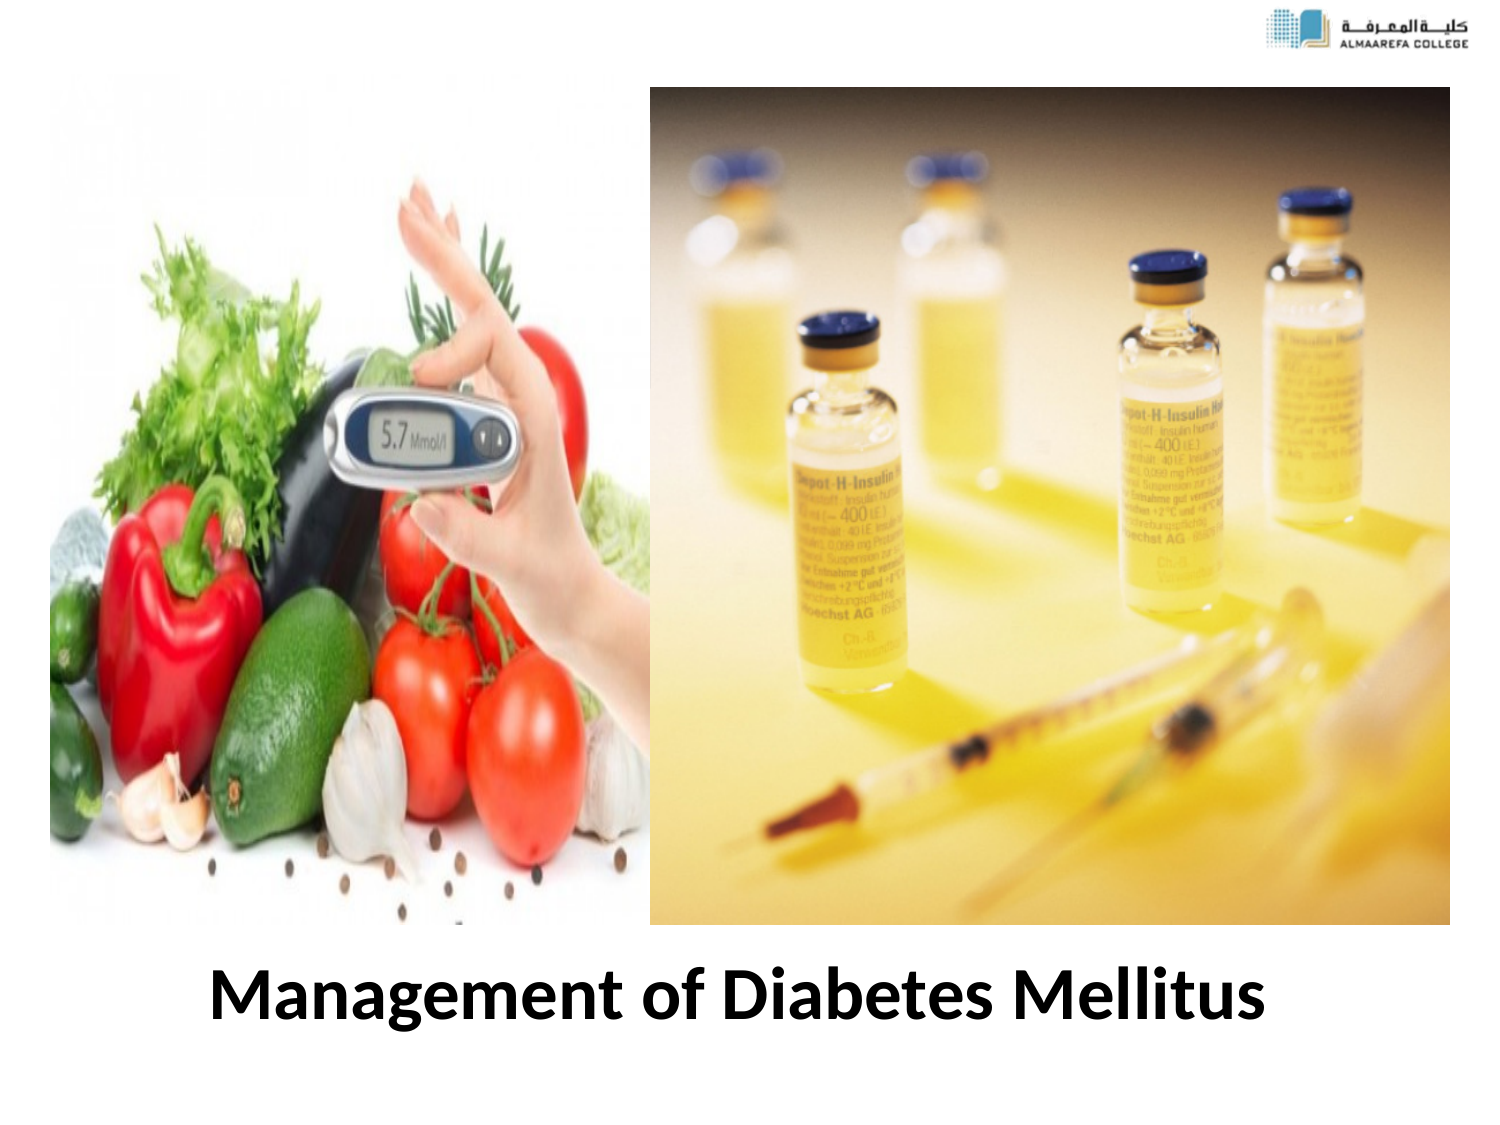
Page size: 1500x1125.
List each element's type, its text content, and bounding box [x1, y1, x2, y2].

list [654, 87, 1451, 926]
picture [49, 74, 651, 926]
text_box Management of Diabetes Mellitus [193, 937, 1283, 1043]
picture [1262, 0, 1473, 65]
